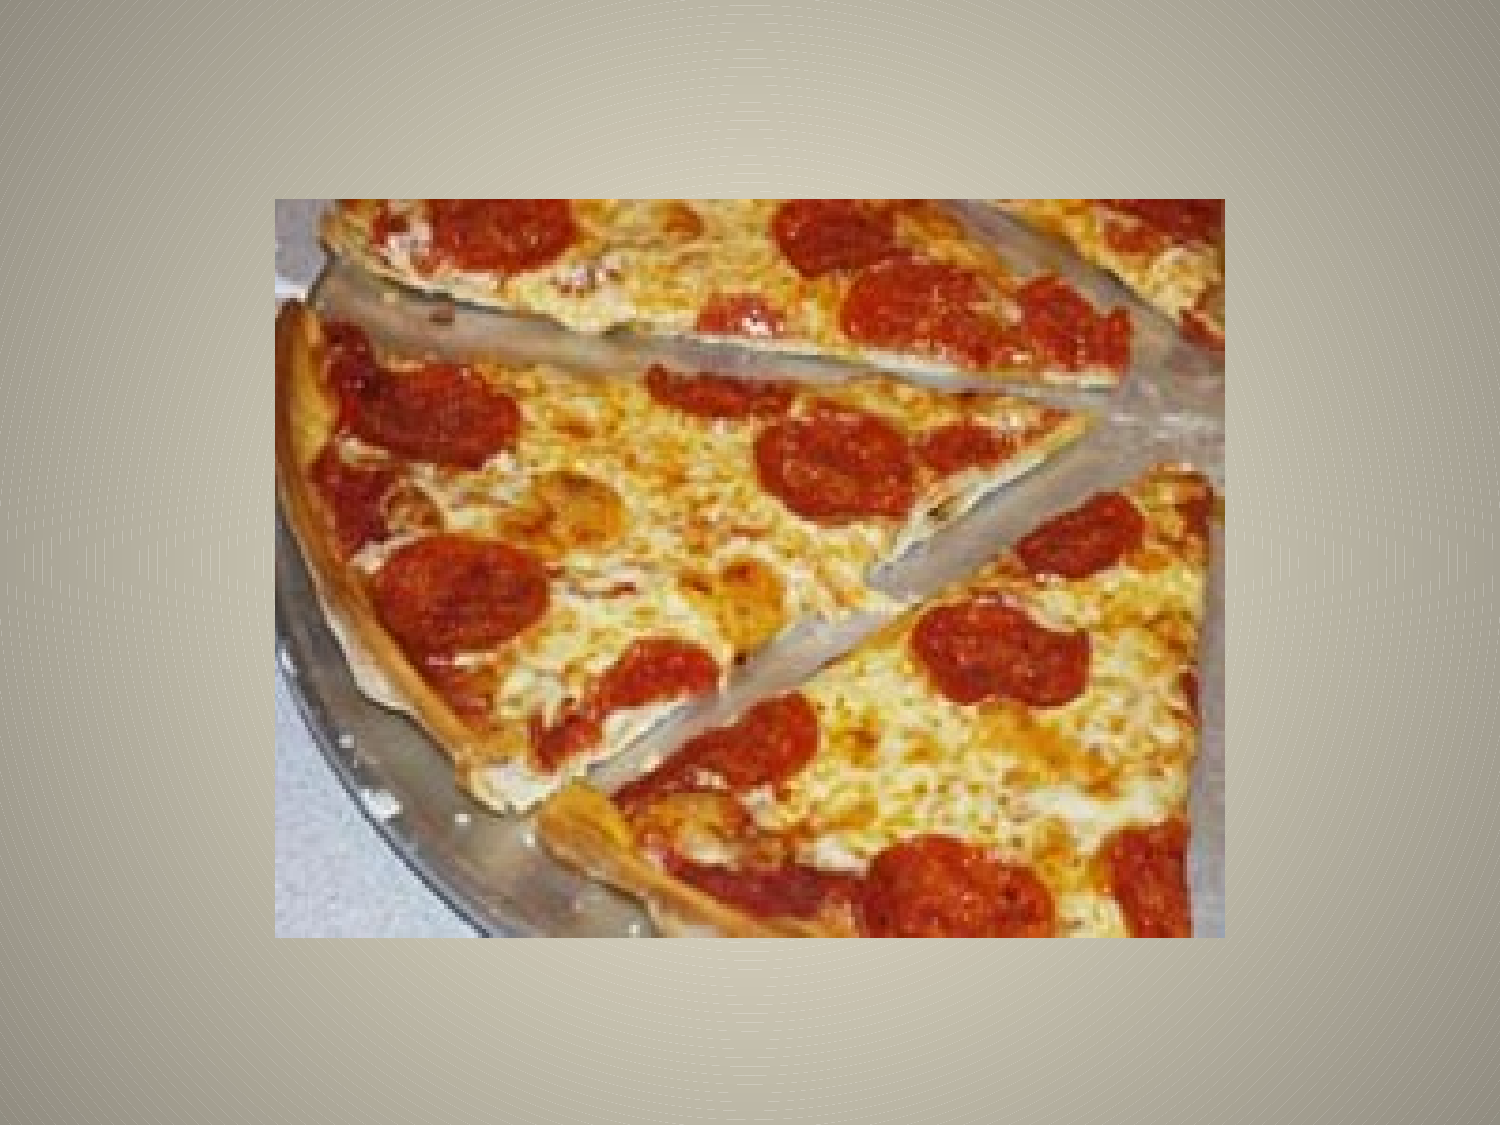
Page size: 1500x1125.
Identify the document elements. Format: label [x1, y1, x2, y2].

list [274, 199, 1226, 938]
